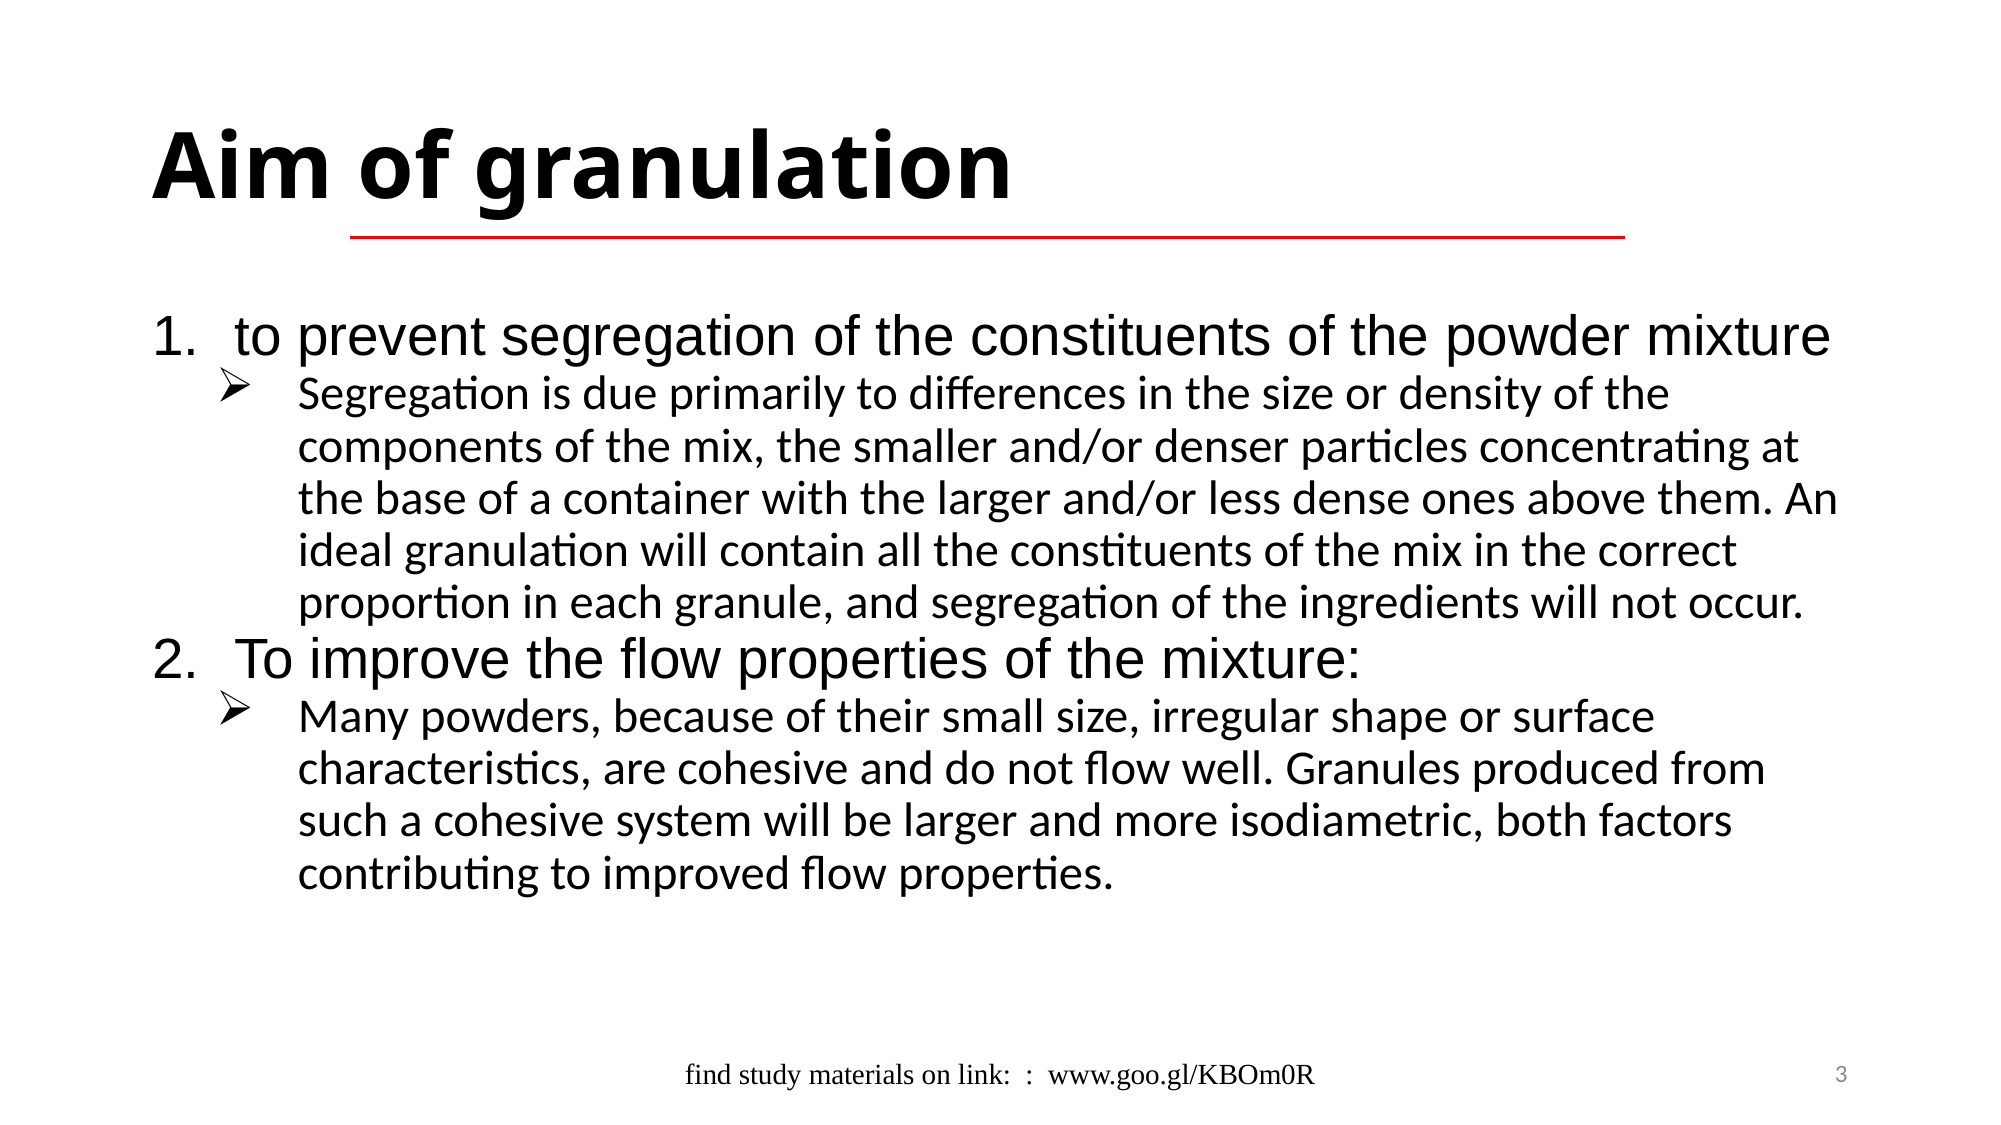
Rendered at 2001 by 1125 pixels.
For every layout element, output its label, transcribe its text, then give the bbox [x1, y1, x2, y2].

title Aim of granulation [137, 59, 1863, 278]
footer find study materials on link: : www.goo.gl/KBOm0R [662, 1042, 1338, 1103]
list to prevent segregation of the constituents of the powder mixture Segregation is due primarily to differences in the size or density of the components of the mix, the smaller and/or denser particles concentrating at the base of a container with the larger and/or less dense ones above them. An ideal granulation will contain all the constituents of the mix in the correct proportion in each granule, and segregation of the ingredients will not occur. To improve the flow properties of the mixture: Many powders, because of their small size, irregular shape or surface characteristics, are cohesive and do not flow well. Granules produced from such a cohesive system will be larger and more isodiametric, both factors contributing to improved flow properties. [137, 299, 1863, 1014]
slide_number 3 [1412, 1042, 1863, 1103]
